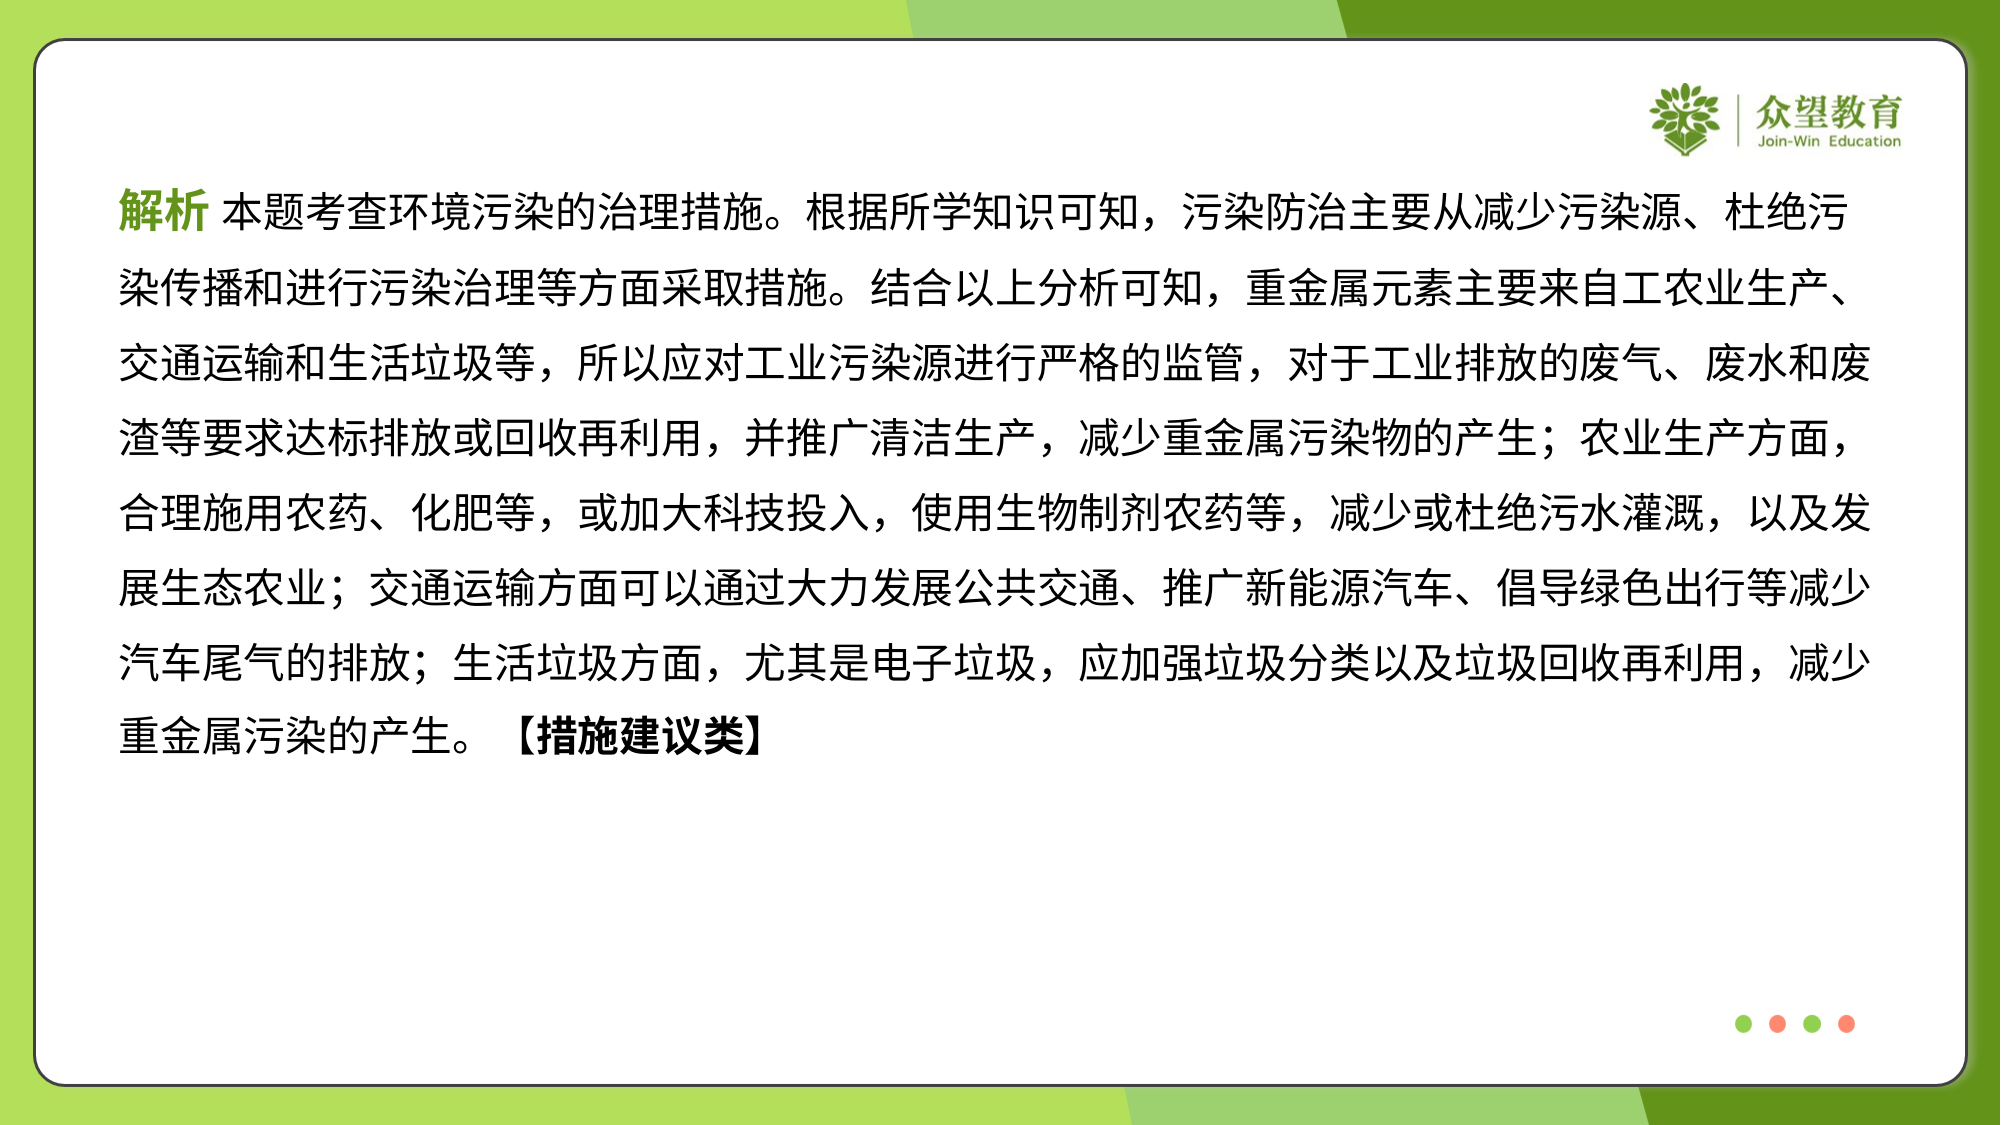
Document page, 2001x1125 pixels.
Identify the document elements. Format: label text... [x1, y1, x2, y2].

text_box 解析 本题考查环境污染的治理措施。根据所学知识可知，污染防治主要从减少污染源、杜绝污 染传播和进行污染治理等方面采取措施。结合以上分析可知，重金属元素主要来自工农业生产、 交通运输和生活垃圾等，所以应对工业污染源进行严格的监管，对于工业排放的废气、废水和废 渣等要求达标排放或回收再利用，并推广清洁生产，减少重金属污染物的产生；农业生产方面， 合理施用农药、化肥等，或加大科技投入，使用生物制剂农药等，减少或杜绝污水灌溉，以及发 展生态农业；交通运输方面可以通过大力发展公共交通、推广新能源汽车、倡导绿色出行等减少 汽车尾气的排放；生活垃圾方面，尤其是电子垃圾，应加强垃圾分类以及垃圾回收再利用，减少 重金属污染的产生。【措施建议类】 [118, 159, 1883, 752]
picture [0, 0, 2000, 1125]
